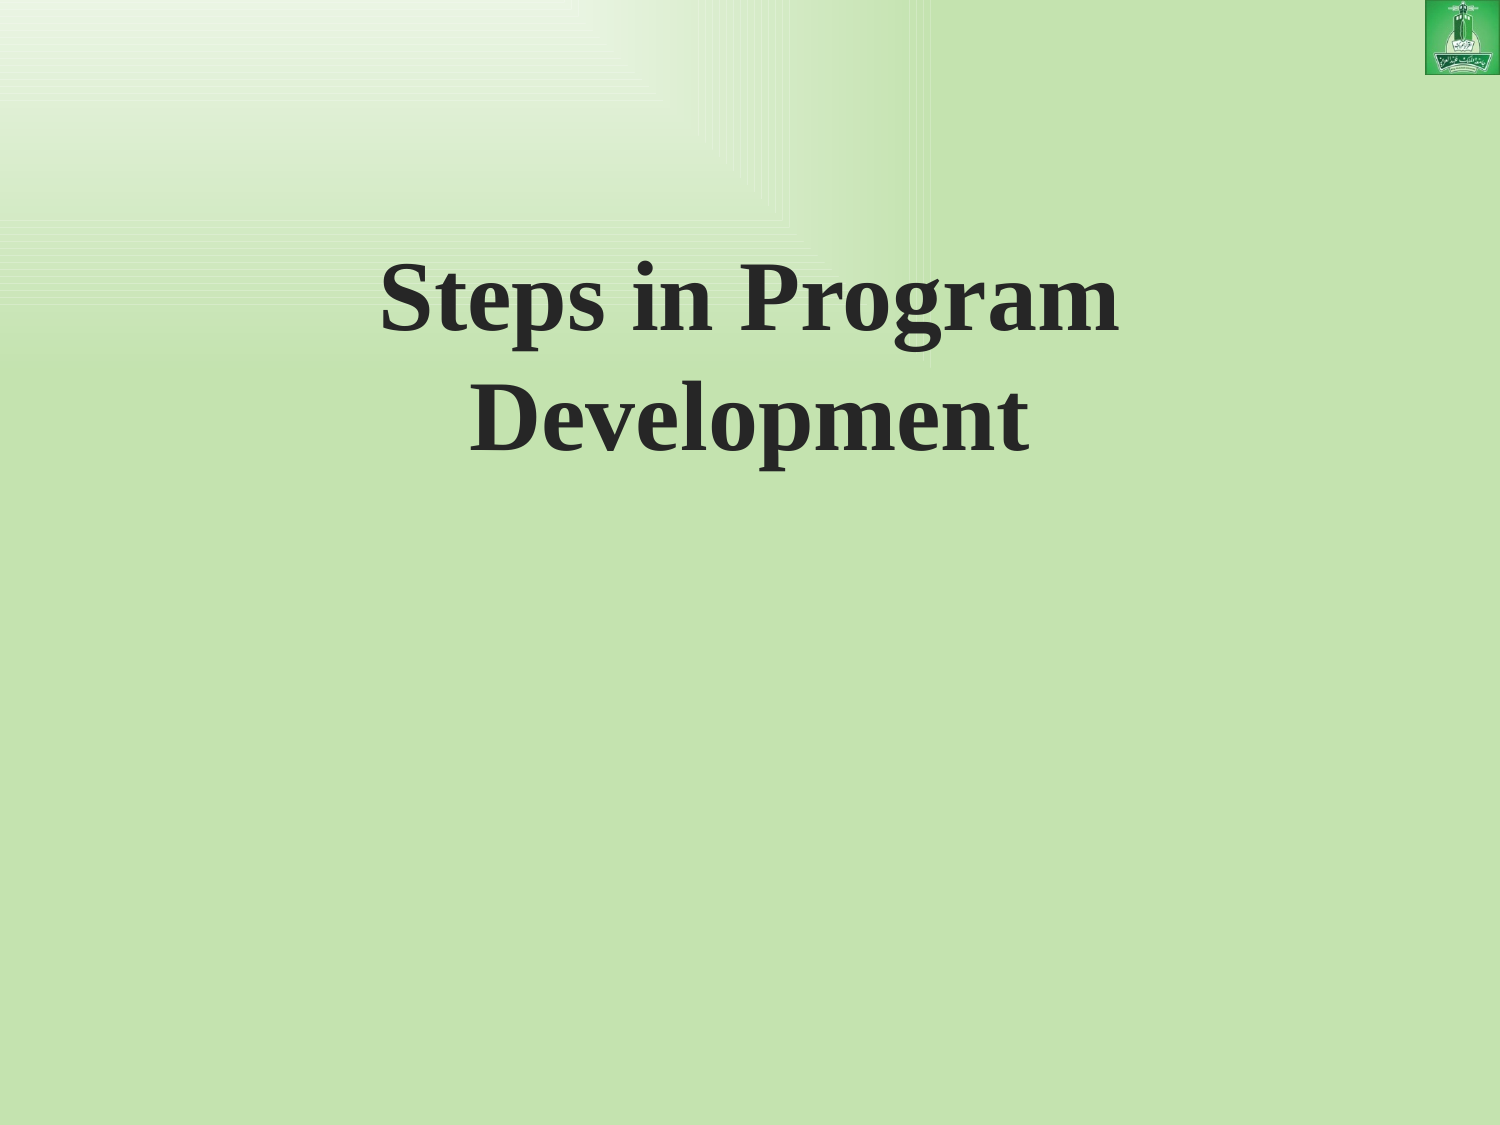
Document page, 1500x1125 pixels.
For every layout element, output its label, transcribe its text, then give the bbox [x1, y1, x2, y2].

text_box Steps in Program Development [0, 223, 1500, 478]
picture [1425, 0, 1500, 75]
